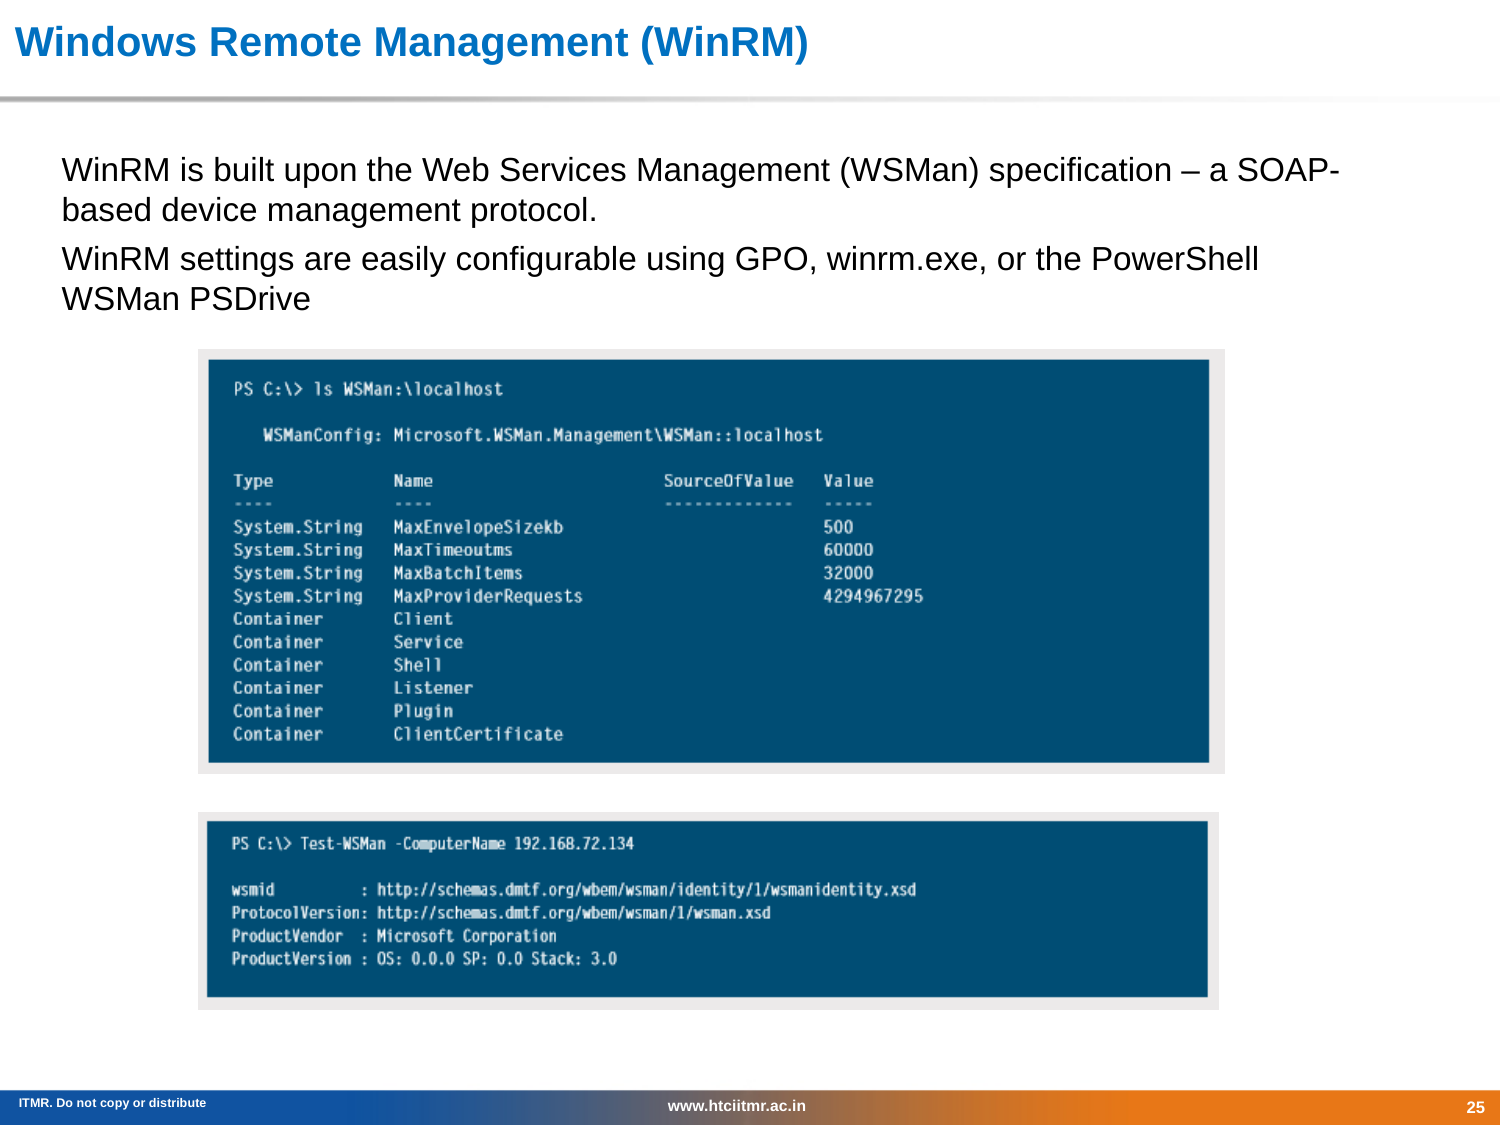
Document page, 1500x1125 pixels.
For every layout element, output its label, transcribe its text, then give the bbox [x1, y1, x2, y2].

title Windows Remote Management (WinRM) [0, 7, 1350, 95]
picture [0, 0, 1500, 1125]
list WinRM is built upon the Web Services Management (WSMan) specification – a SOAP-based device management protocol. WinRM settings are easily configurable using GPO, winrm.exe, or the PowerShell WSMan PSDrive [46, 140, 1397, 883]
